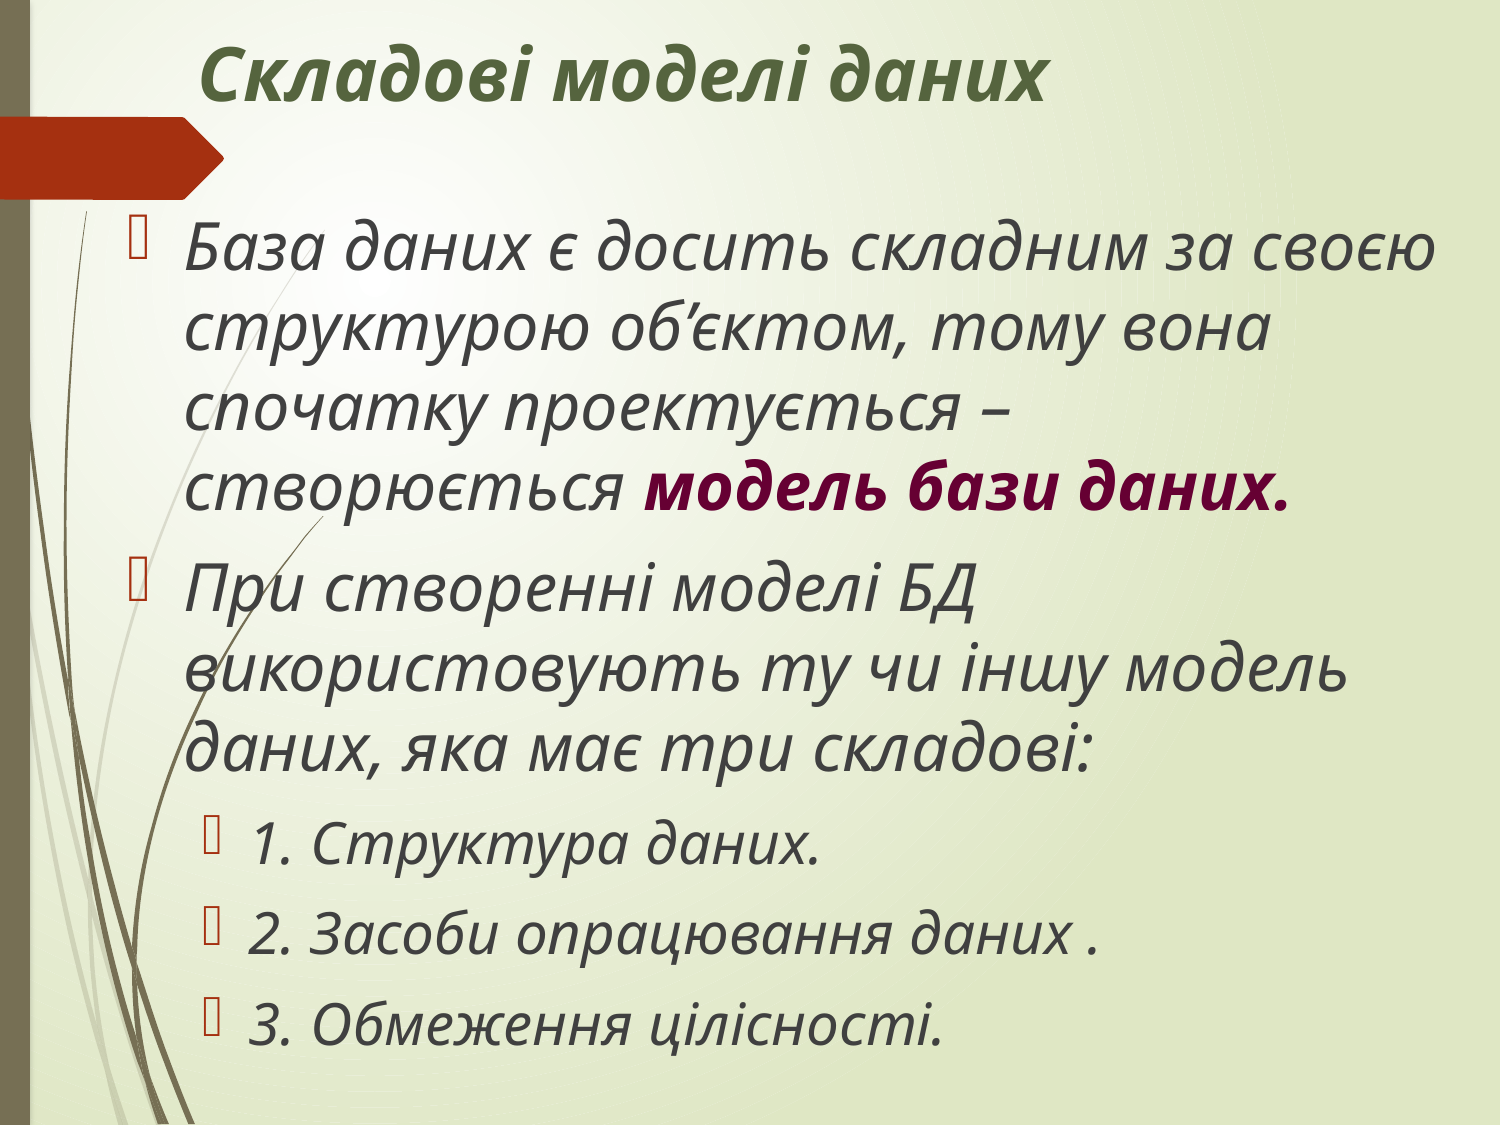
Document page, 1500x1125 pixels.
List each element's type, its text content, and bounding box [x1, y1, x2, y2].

title Складові моделі даних [183, 19, 1471, 173]
list База даних є досить складним за своєю структурою об’єктом, тому вона спочатку проектується – створюється модель бази даних. При створенні моделі БД використовують ту чи іншу модель даних, яка має три складові: 1. Структура даних. 2. Засоби опрацювання даних . 3. Обмеження цілісності. [112, 196, 1471, 1094]
